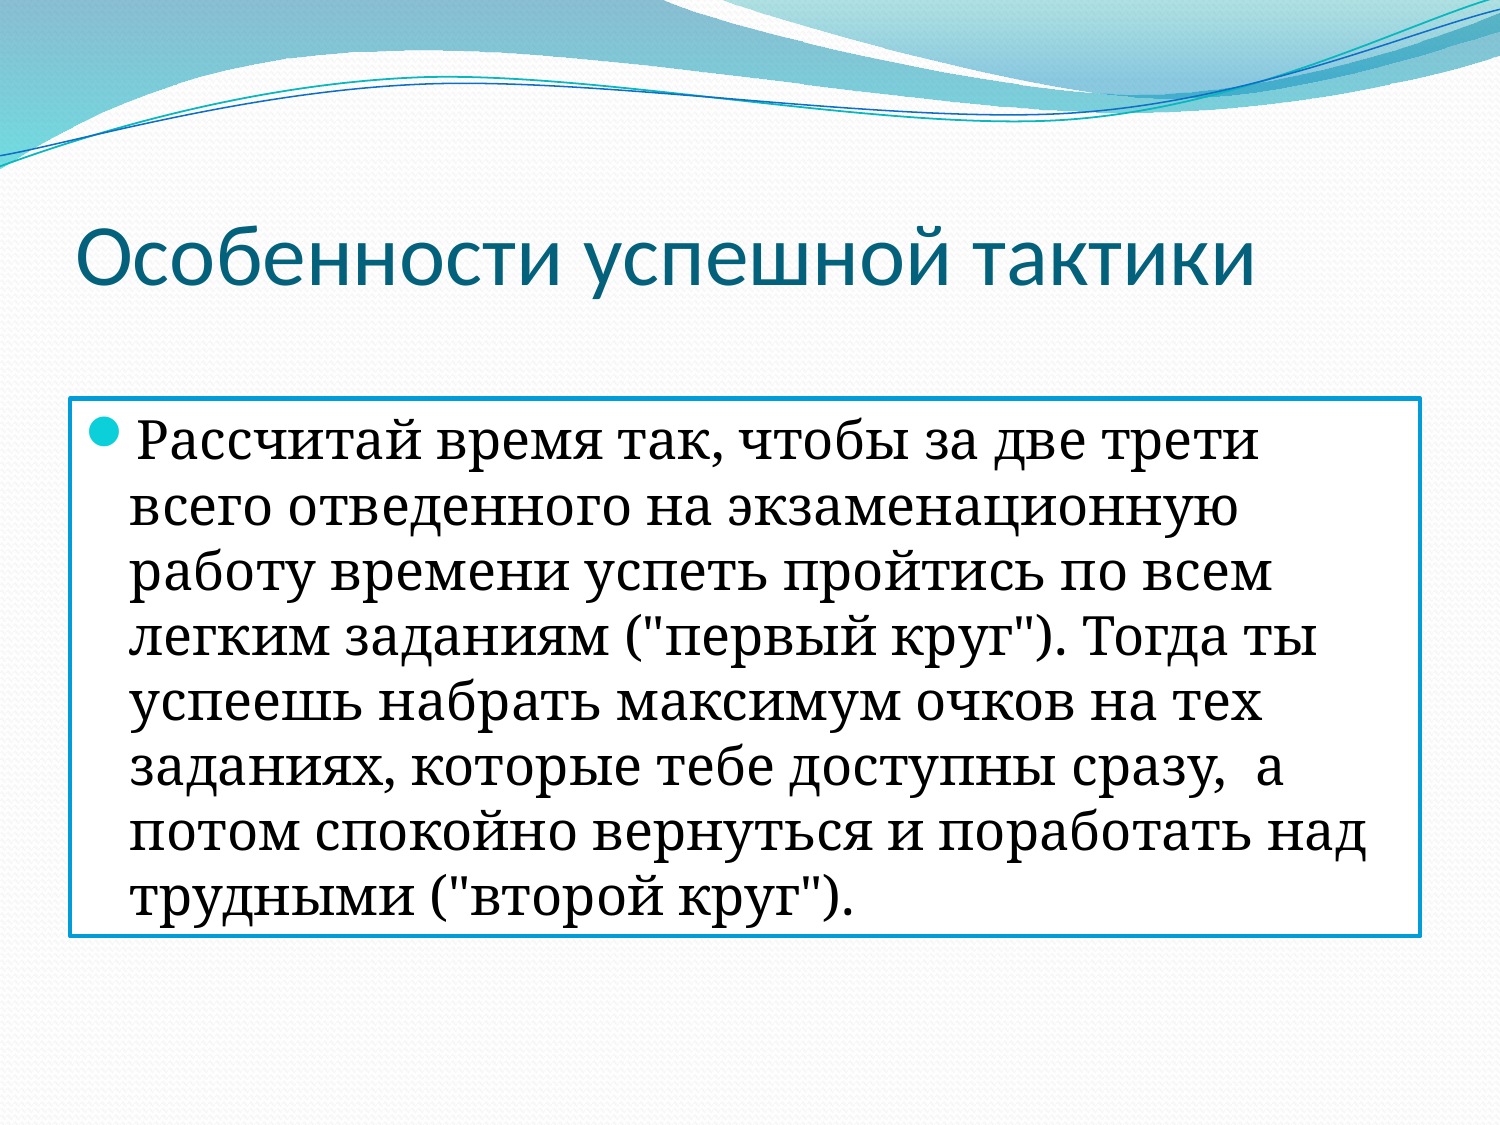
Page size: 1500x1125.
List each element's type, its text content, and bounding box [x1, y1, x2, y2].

title Особенности успешной тактики [75, 115, 1425, 303]
list Рассчитай время так, чтобы за две трети всего отведенного на экзаменационную работу времени успеть пройтись по всем легким заданиям ("первый круг"). Тогда ты успеешь набрать максимум очков на тех заданиях, которые тебе доступны сразу, а потом спокойно вернуться и поработать над трудными ("второй круг"). [68, 396, 1422, 938]
